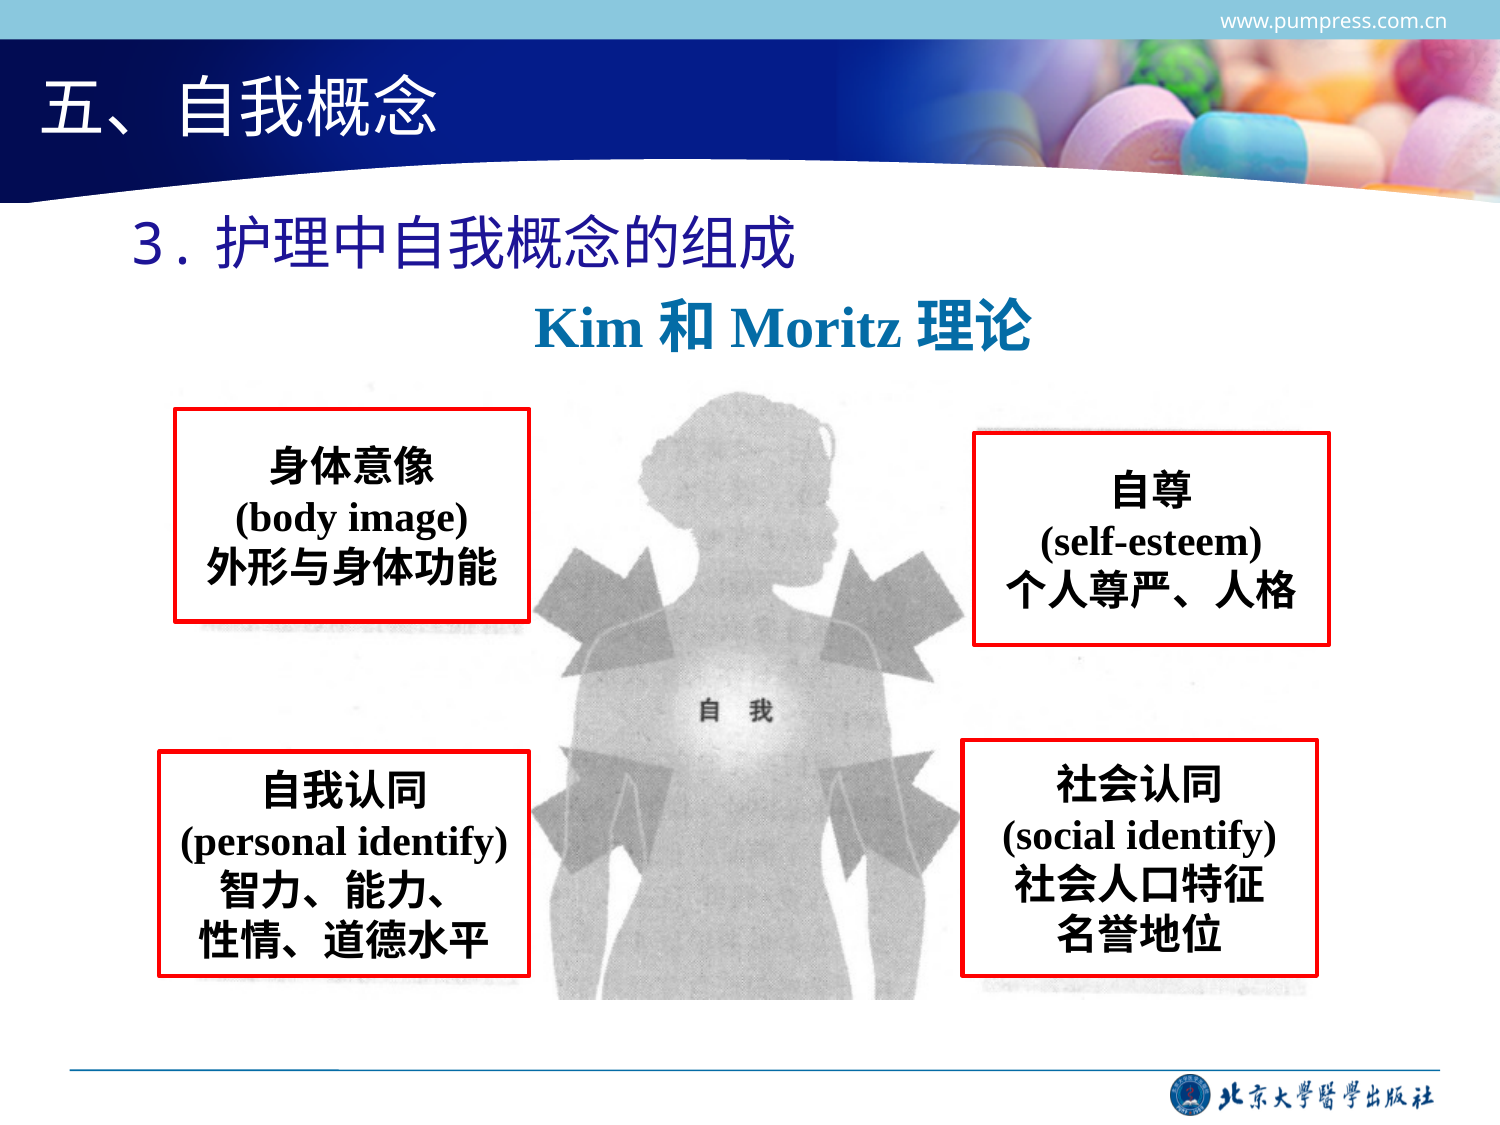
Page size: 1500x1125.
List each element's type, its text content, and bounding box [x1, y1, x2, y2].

text_box Kim和Moritz理论 [519, 281, 1048, 367]
text_box 自尊 (self-esteem) 个人尊严、人格 [1323, 431, 1331, 647]
title 五、自我概念 [23, 58, 1349, 152]
picture [159, 380, 1319, 1000]
picture [1170, 1074, 1436, 1118]
picture [0, 40, 1500, 203]
slide_number www.pumpress.com.cn [1024, 0, 1463, 38]
list 3.护理中自我概念的组成 [49, 198, 1463, 1026]
